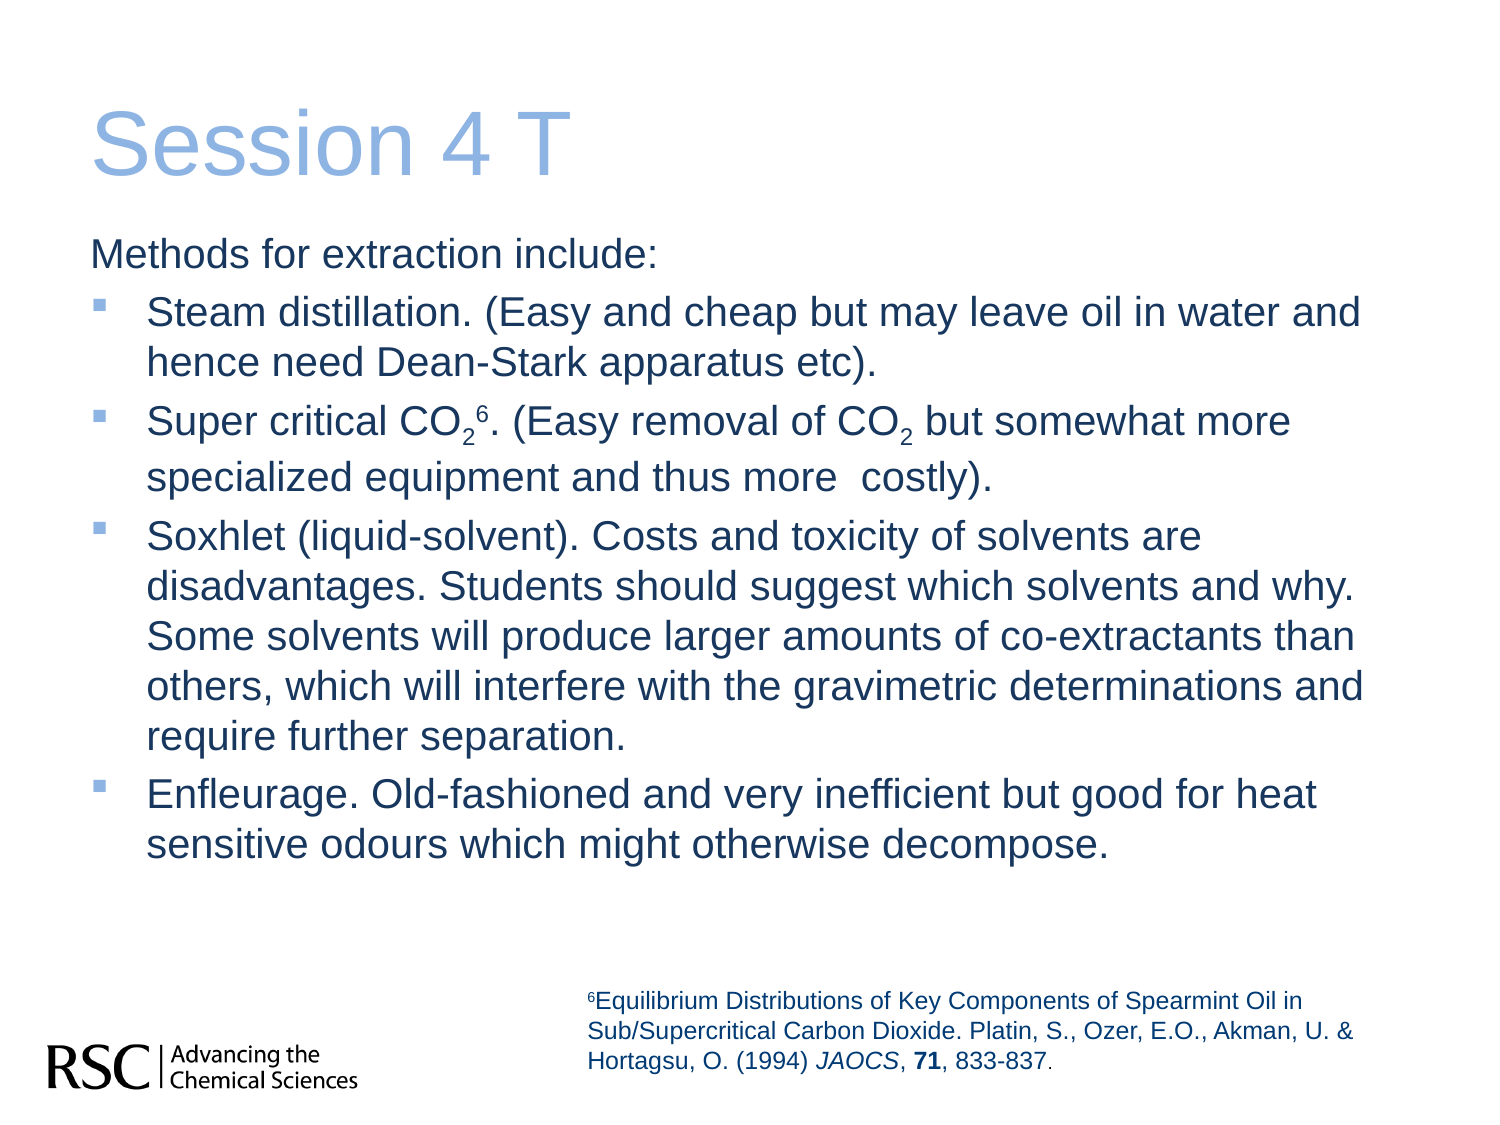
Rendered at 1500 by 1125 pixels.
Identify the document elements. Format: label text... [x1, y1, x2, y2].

title Session 4 T [75, 45, 1425, 233]
list Methods for extraction include: Steam distillation. (Easy and cheap but may leave oil in water and hence need Dean-Stark apparatus etc). Super critical CO26. (Easy removal of CO2 but somewhat more specialized equipment and thus more costly). Soxhlet (liquid-solvent). Costs and toxicity of solvents are disadvantages. Students should suggest which solvents and why. Some solvents will produce larger amounts of co-extractants than others, which will interfere with the gravimetric determinations and require further separation. Enfleurage. Old-fashioned and very inefficient but good for heat sensitive odours which might otherwise decompose. [75, 233, 1425, 959]
text_box 6Equilibrium Distributions of Key Components of Spearmint Oil in Sub/Supercritical Carbon Dioxide. Platin, S., Ozer, E.O., Akman, U. & Hortagsu, O. (1994) JAOCS, 71, 833-837. [506, 977, 1407, 1082]
